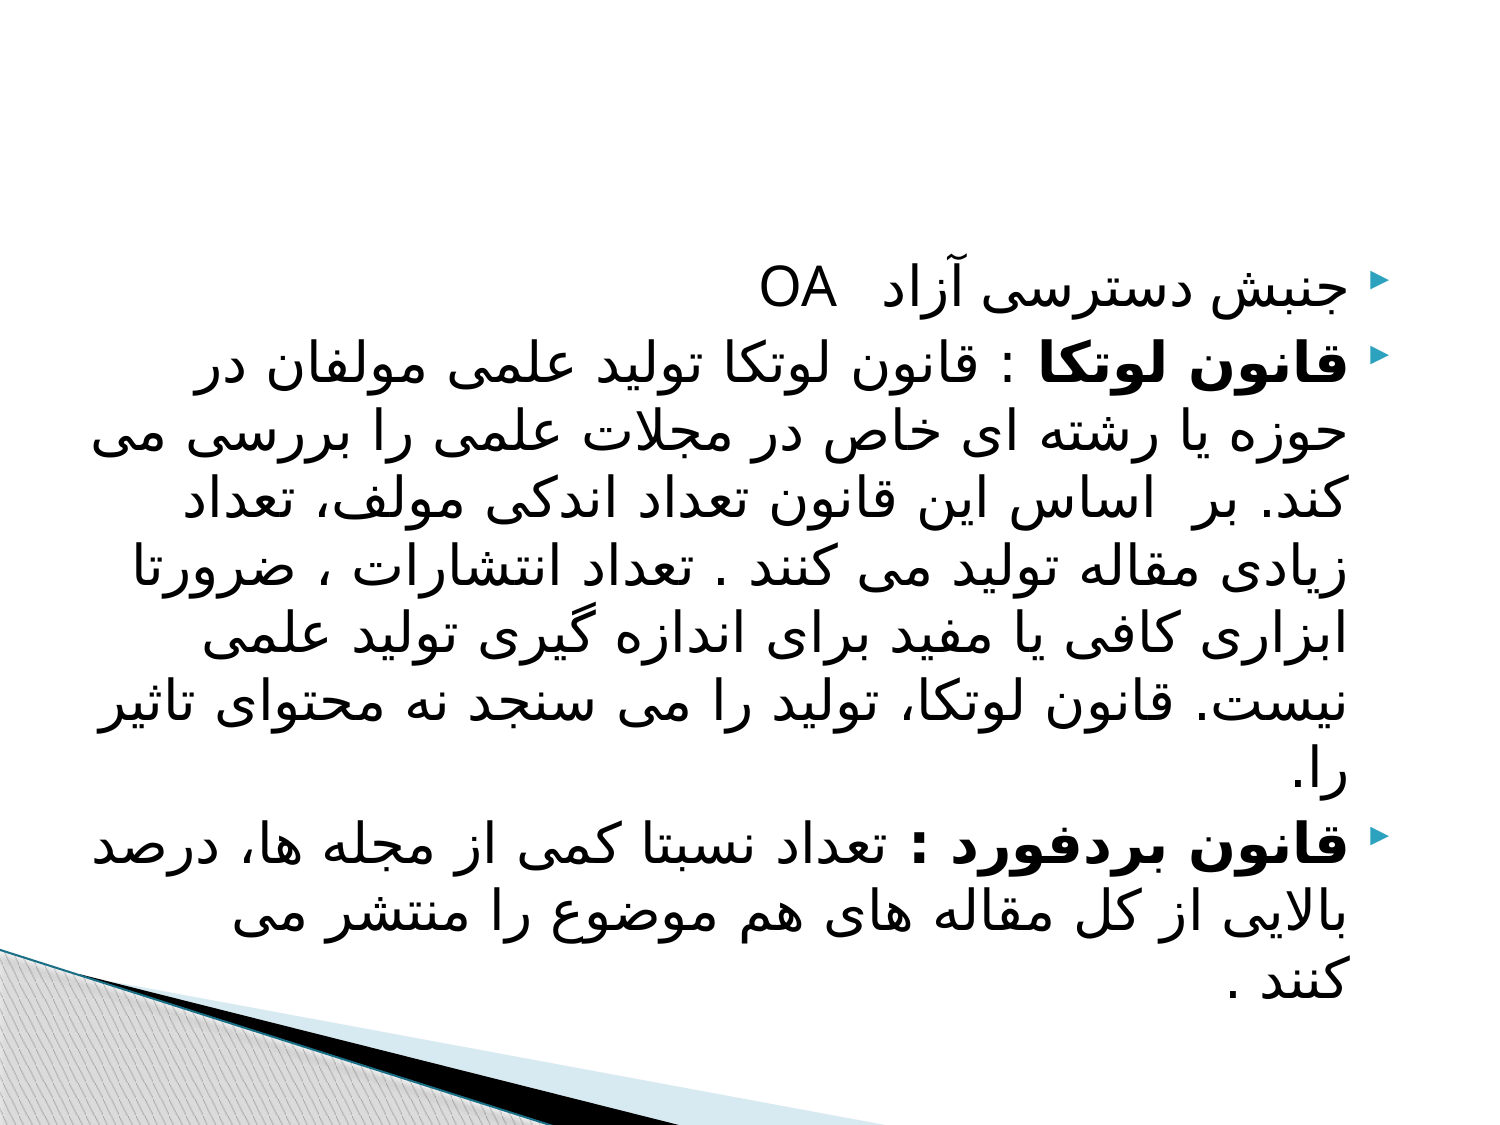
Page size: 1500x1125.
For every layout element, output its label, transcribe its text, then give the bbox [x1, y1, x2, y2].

list جنبش دسترسی آزاد OA قانون لوتکا : قانون لوتکا تولید علمی مولفان در حوزه یا رشته ای خاص در مجلات علمی را بررسی می کند. بر اساس این قانون تعداد اندکی مولف، تعداد زیادی مقاله تولید می کنند . تعداد انتشارات ، ضرورتا ابزاری کافی یا مفید برای اندازه گیری تولید علمی نیست. قانون لوتکا، تولید را می سنجد نه محتوای تاثیر را. قانون بردفورد : تعداد نسبتا کمی از مجله ها، درصد بالایی از کل مقاله های هم موضوع را منتشر می کنند . [75, 243, 1425, 986]
